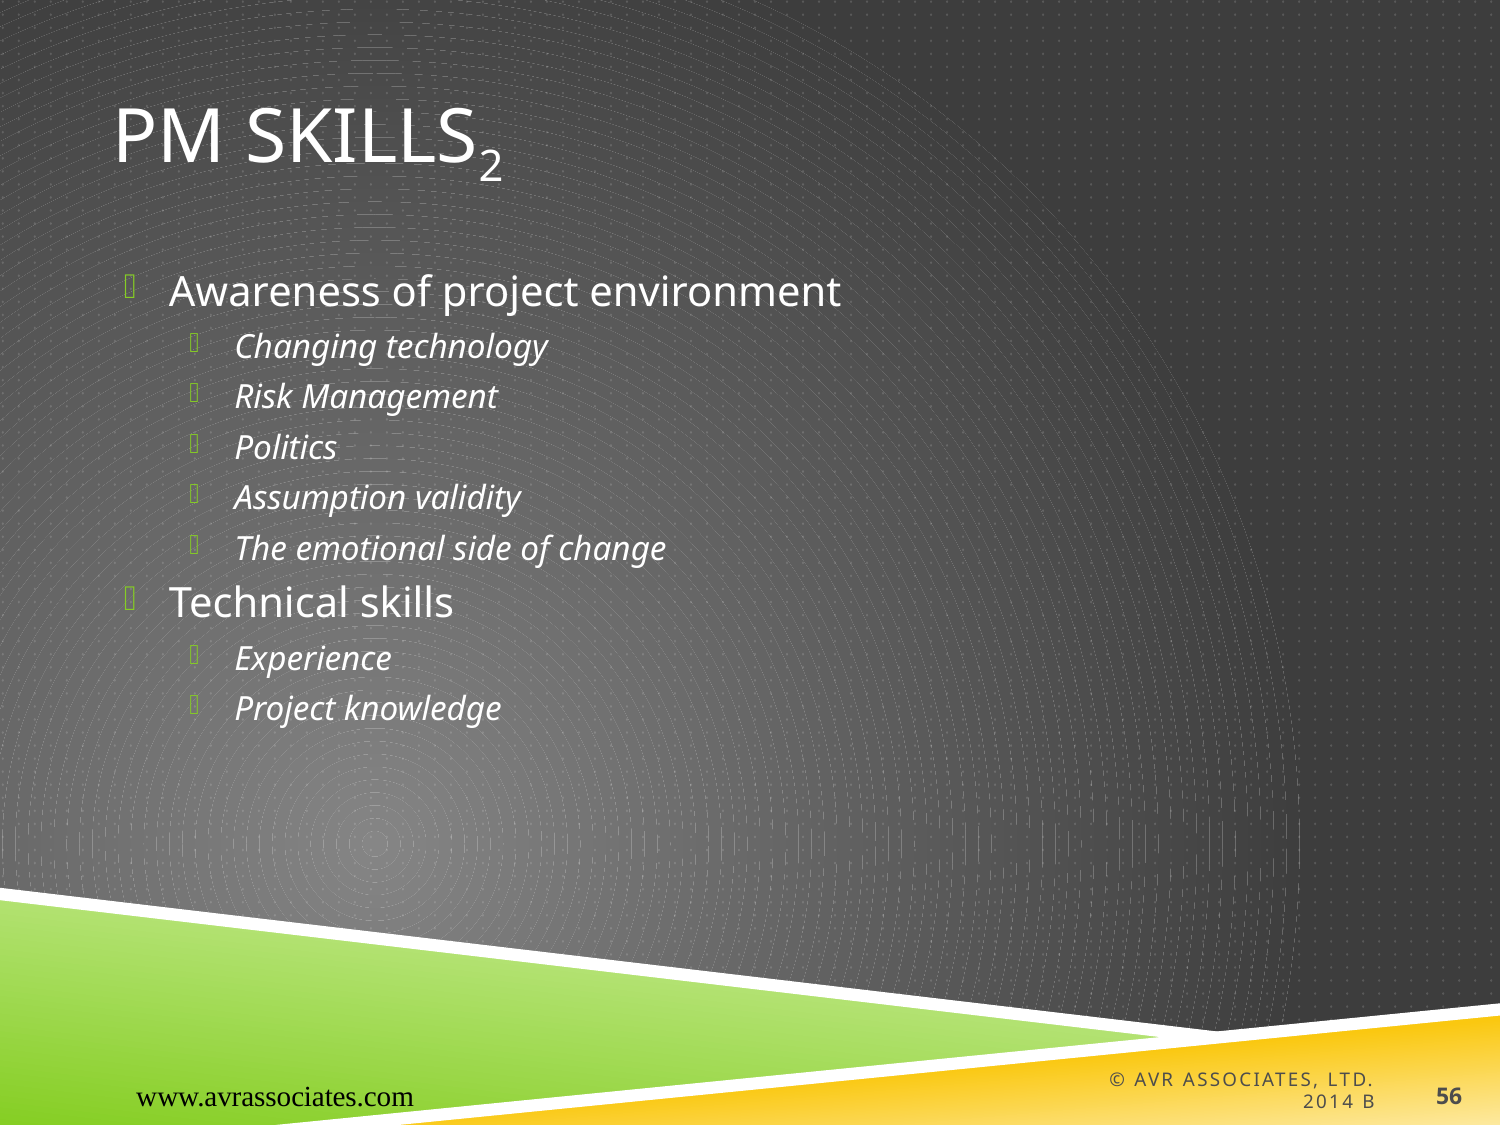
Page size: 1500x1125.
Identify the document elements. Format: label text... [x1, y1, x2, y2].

list Awareness of project environment Changing technology Risk Management Politics Assumption validity The emotional side of change Technical skills Experience Project knowledge [112, 262, 1388, 1005]
title PM Skills2 [112, 45, 1388, 233]
slide_number 56 [1387, 1052, 1463, 1113]
footer www.avrassociates.com [37, 1052, 513, 1113]
slide_number © AVR Associates, Ltd. 2014 B [1050, 1052, 1375, 1113]
